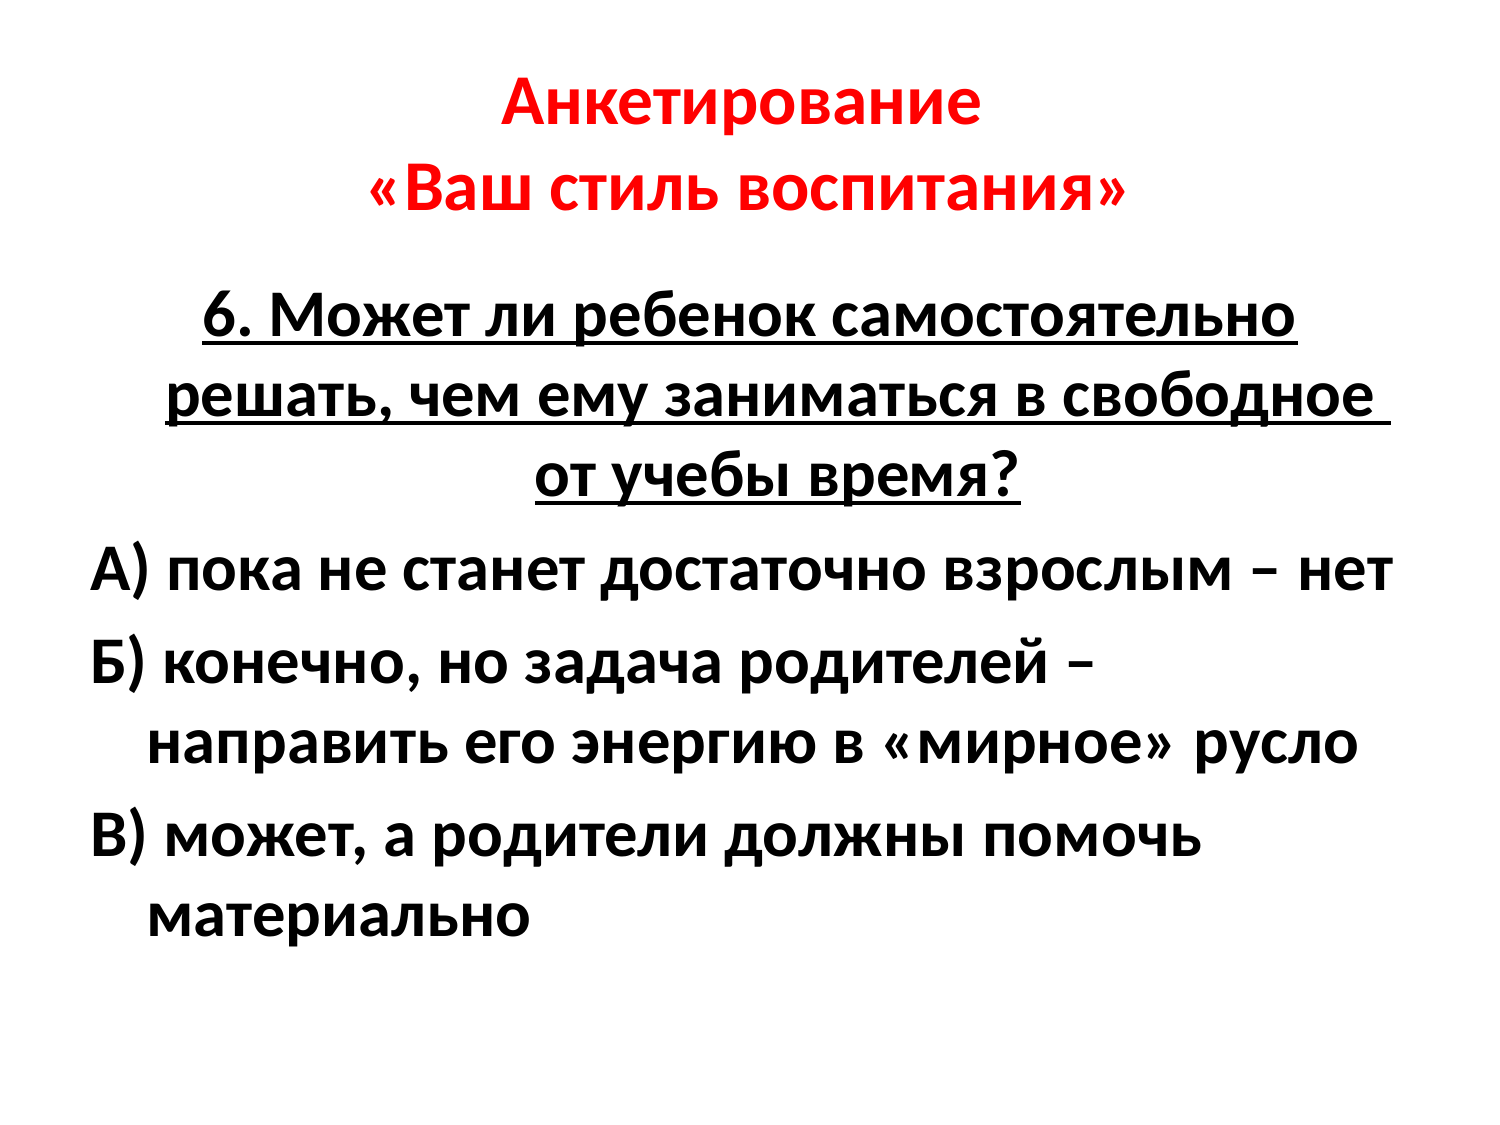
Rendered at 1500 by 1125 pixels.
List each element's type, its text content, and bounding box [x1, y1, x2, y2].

list 6. Может ли ребенок самостоятельно решать, чем ему заниматься в свободное от учебы время? А) пока не станет достаточно взрослым – нет Б) конечно, но задача родителей – направить его энергию в «мирное» русло В) может, а родители должны помочь материально [75, 262, 1425, 1005]
title Анкетирование «Ваш стиль воспитания» [75, 45, 1425, 233]
